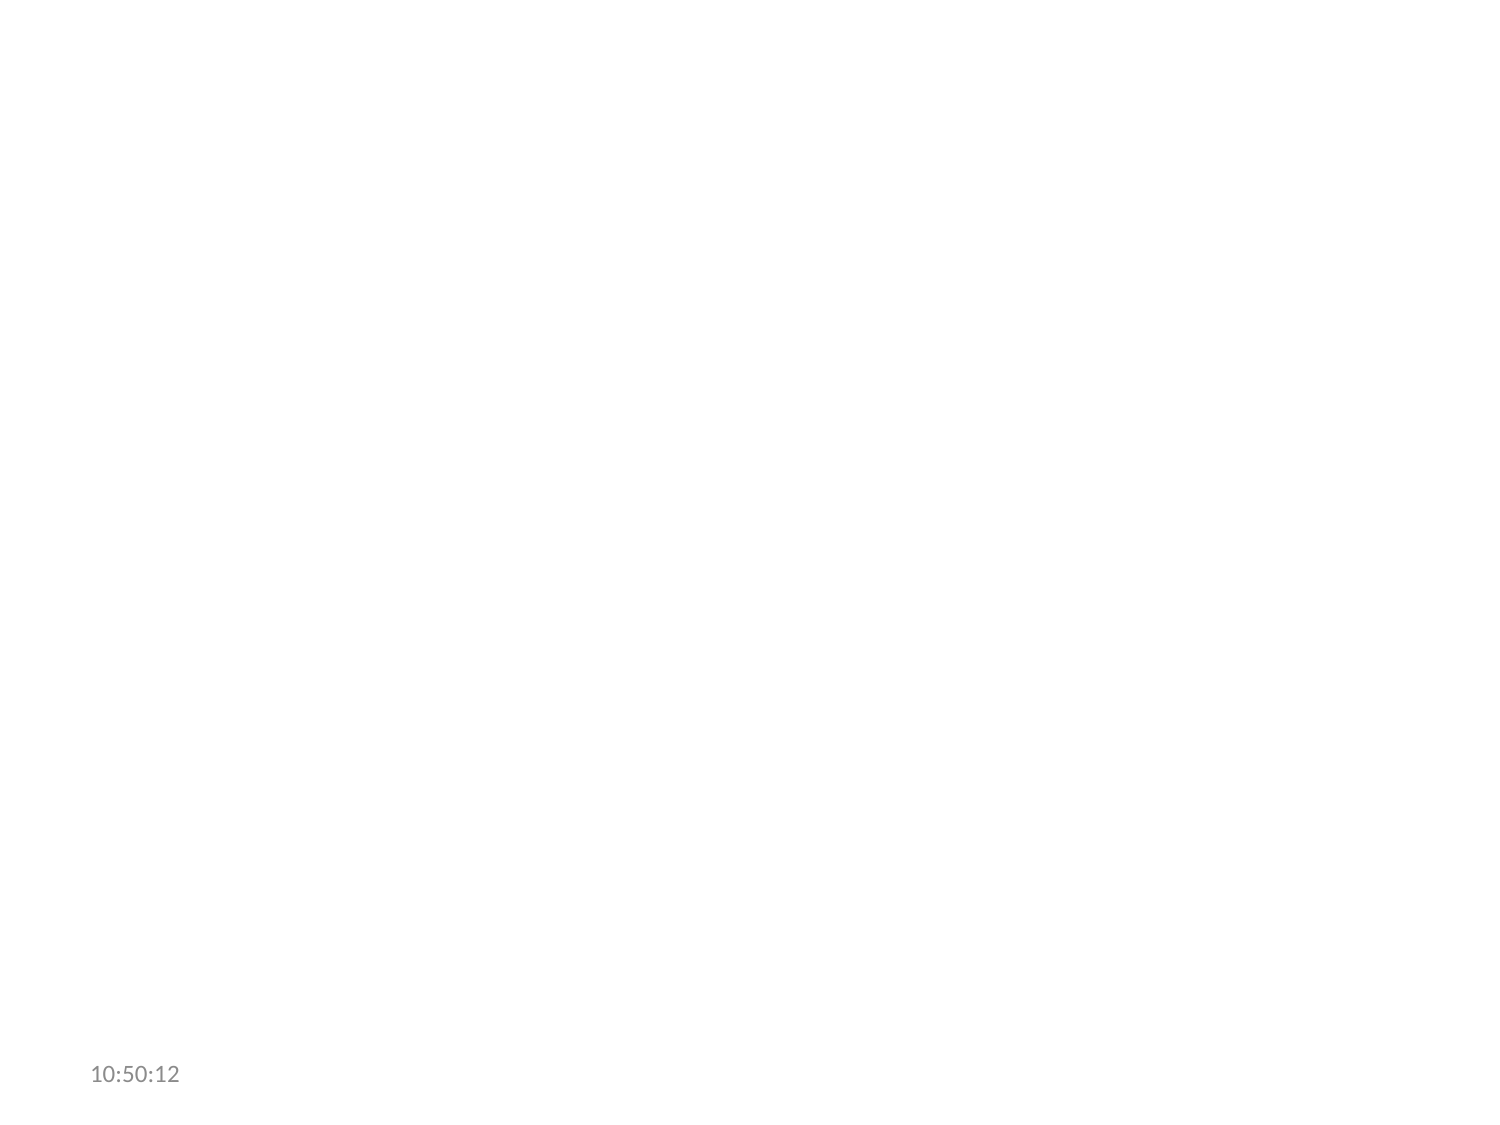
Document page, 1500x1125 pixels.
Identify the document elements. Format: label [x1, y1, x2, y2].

slide_number [75, 1042, 425, 1103]
